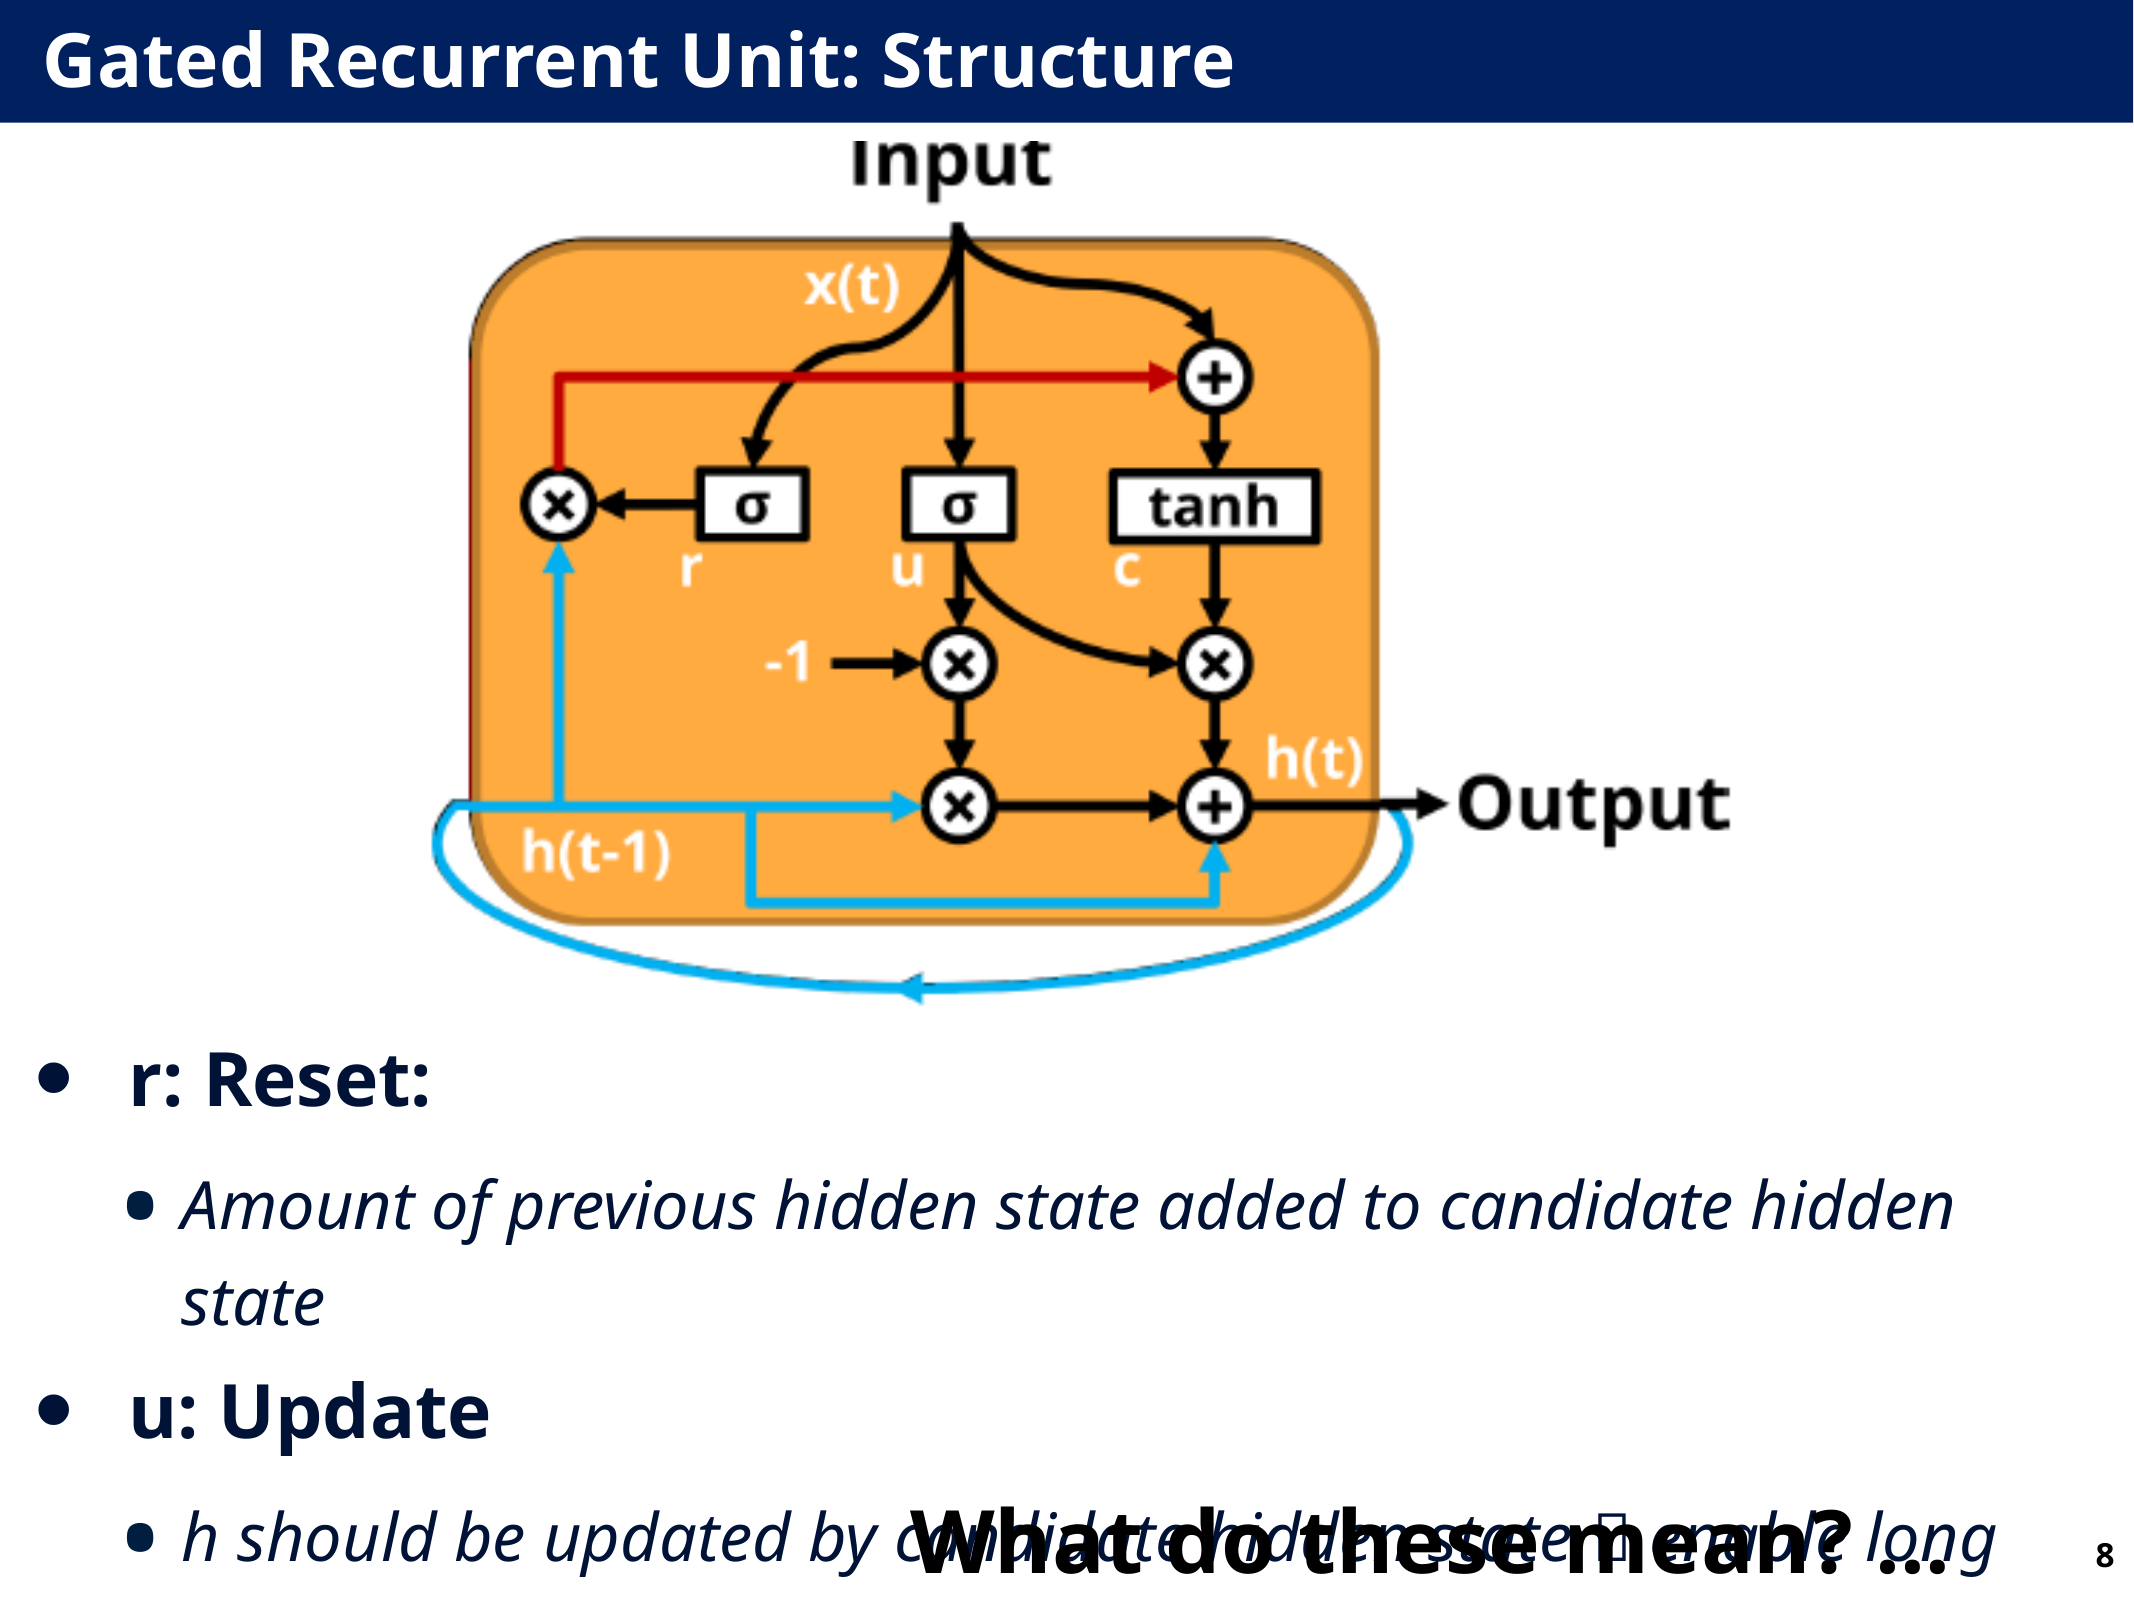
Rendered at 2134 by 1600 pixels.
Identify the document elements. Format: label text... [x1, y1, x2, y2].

title Gated Recurrent Unit: Structure [0, 0, 2134, 123]
slide_number 8 [1632, 1514, 2130, 1600]
picture [373, 140, 1774, 1023]
list r: Reset: Amount of previous hidden state added to candidate hidden state u: Update h should be updated by candidate hidden state  enable long term memory [34, 1031, 2112, 1516]
text_box What do these mean? … [895, 1478, 2112, 1599]
